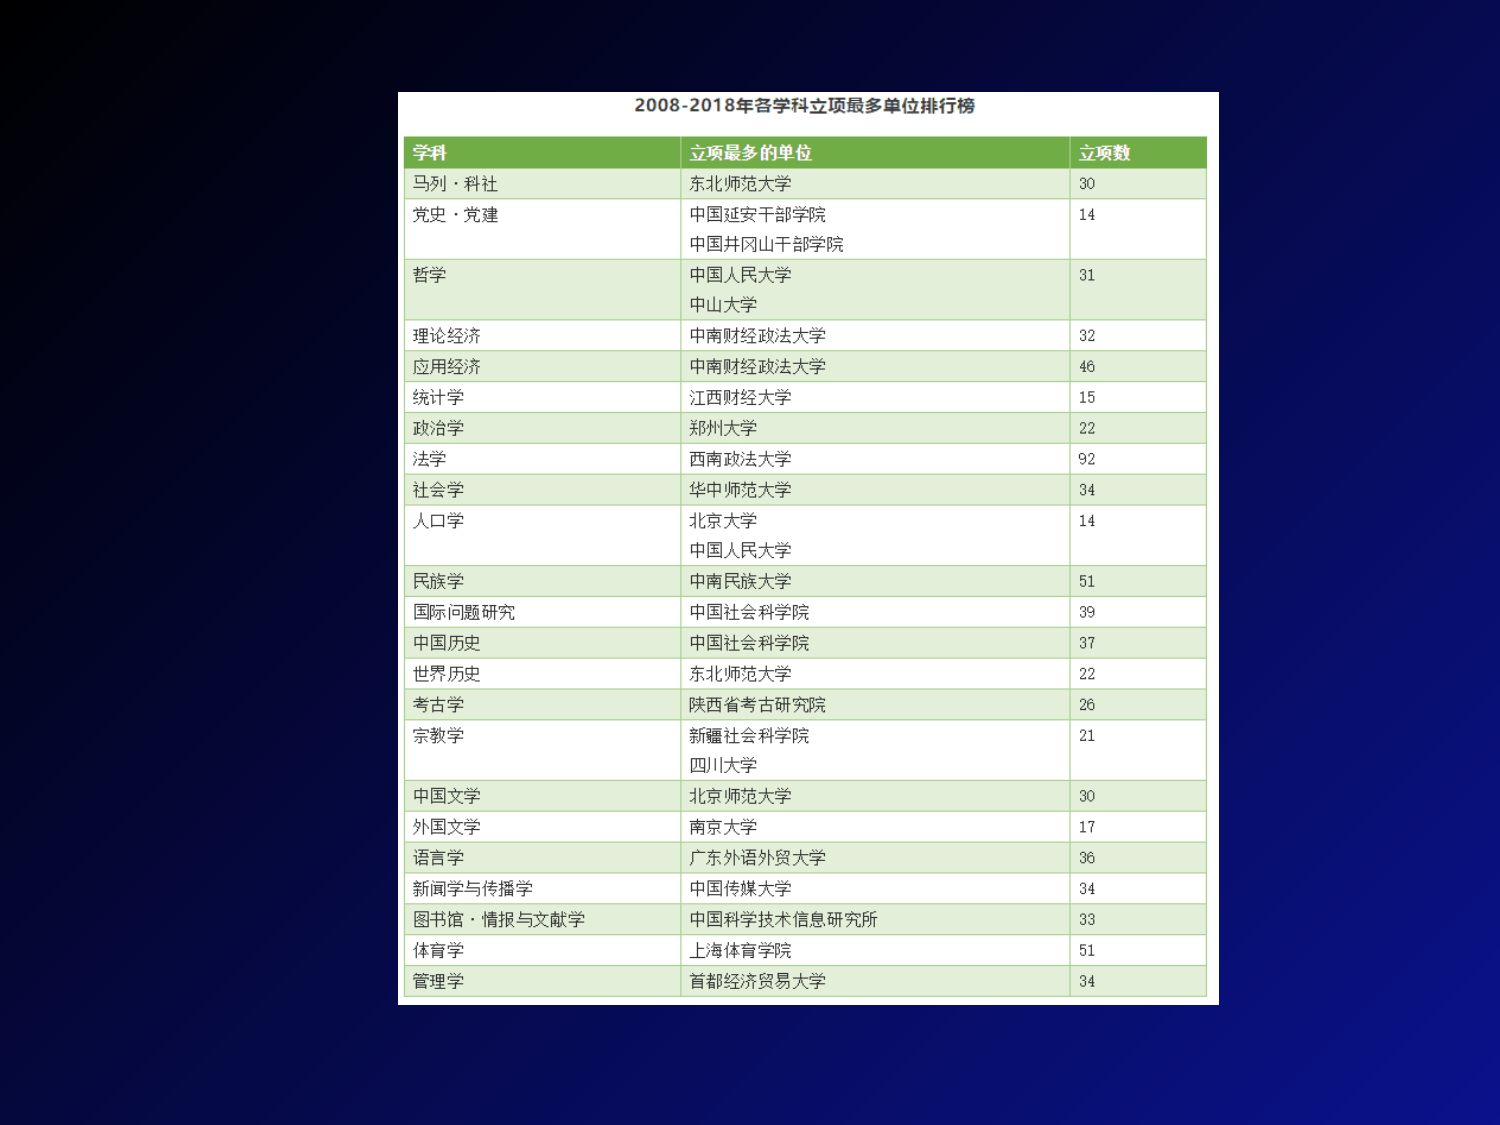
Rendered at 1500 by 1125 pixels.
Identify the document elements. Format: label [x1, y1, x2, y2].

list [398, 92, 1219, 1006]
